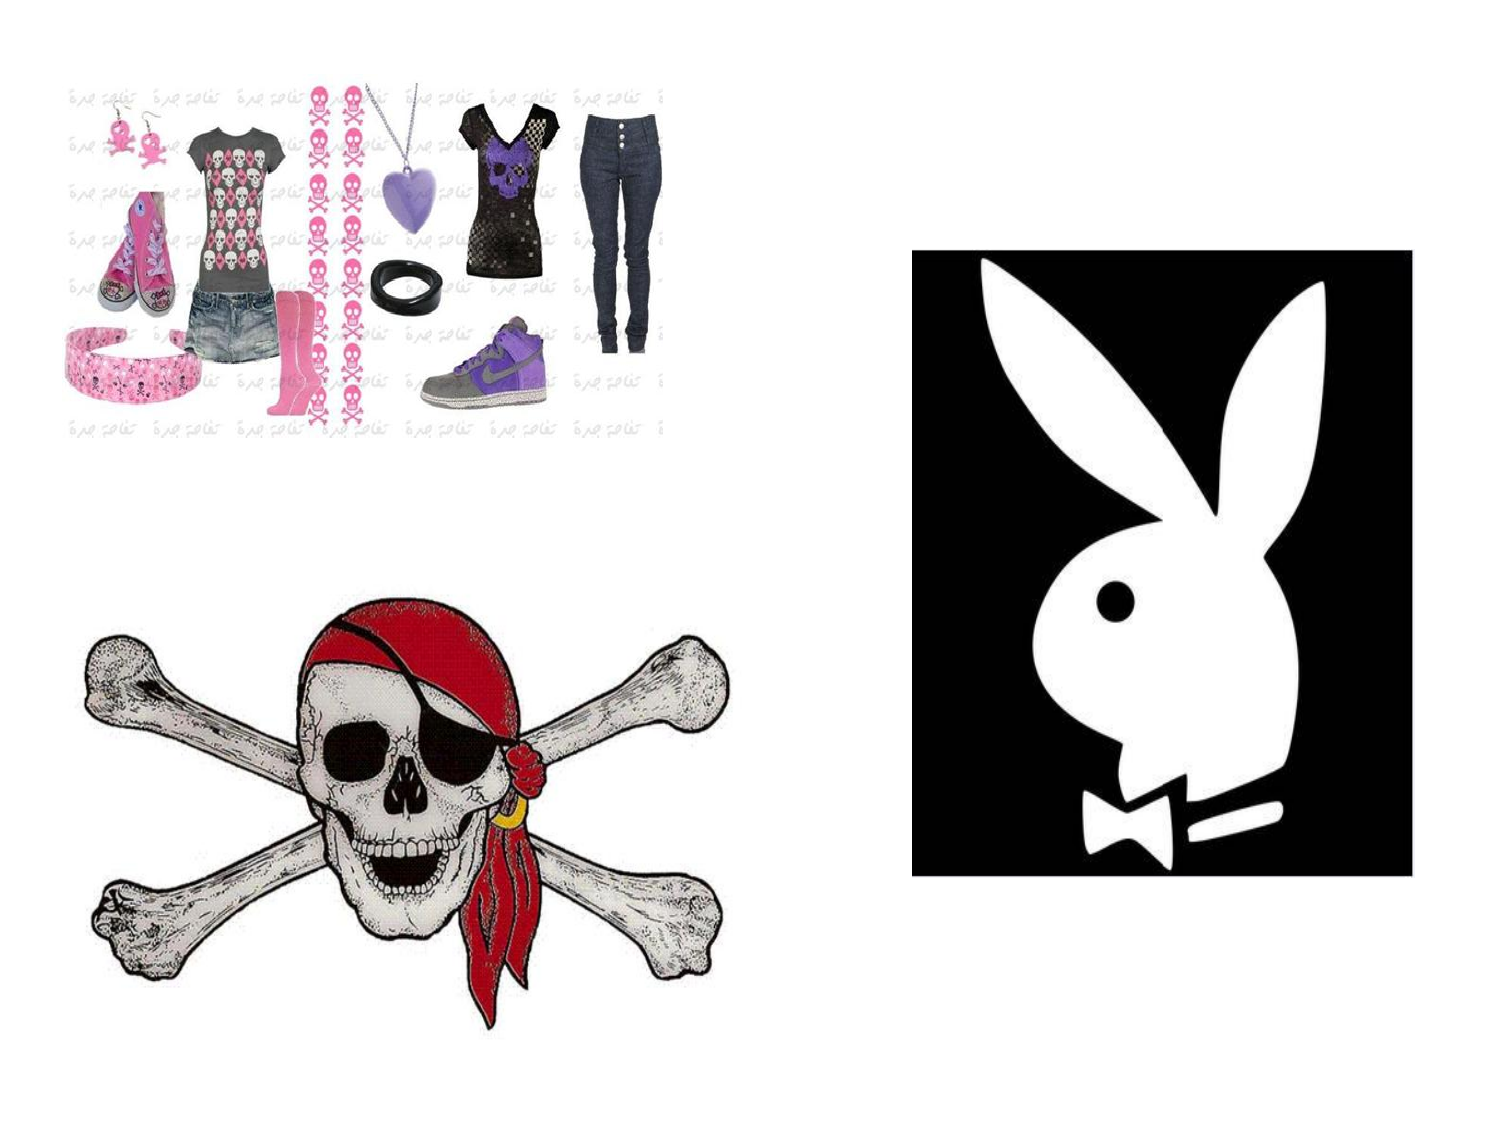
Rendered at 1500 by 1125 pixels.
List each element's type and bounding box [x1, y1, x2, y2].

picture [49, 574, 751, 1052]
picture [912, 249, 1415, 879]
picture [62, 74, 663, 438]
